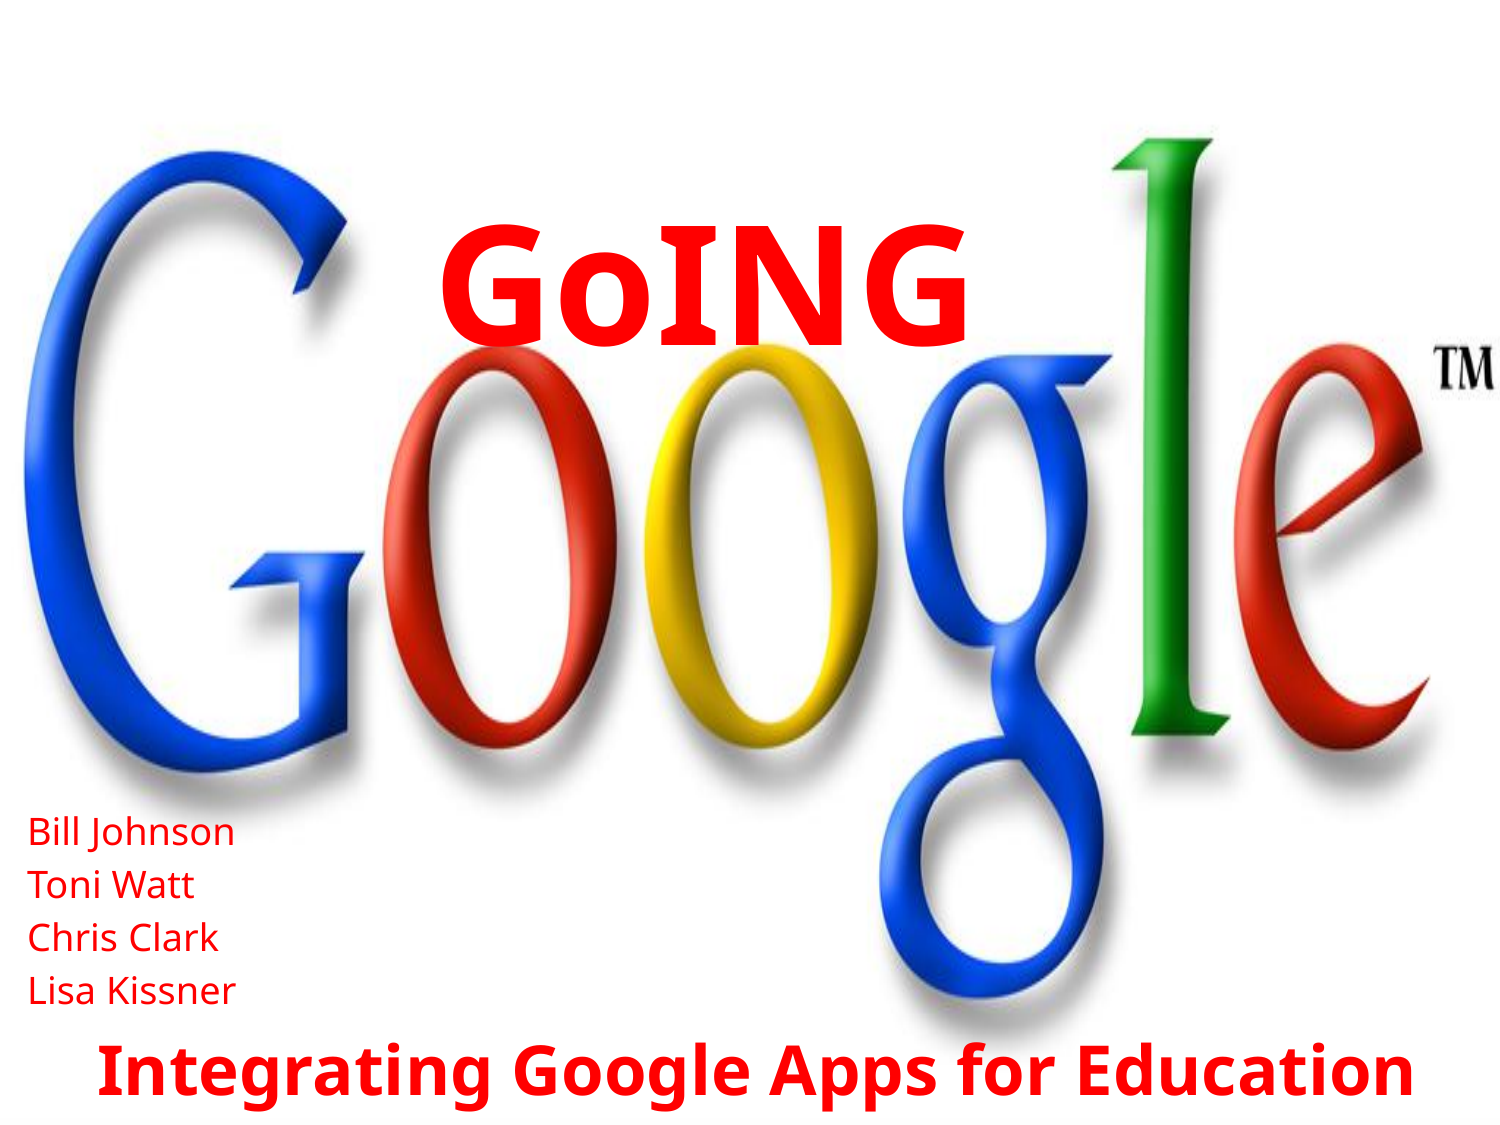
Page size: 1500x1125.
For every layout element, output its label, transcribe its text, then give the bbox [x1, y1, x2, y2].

title GoING [212, 37, 1225, 379]
picture [0, 0, 1500, 800]
list Bill Johnson Toni Watt Chris Clark Lisa Kissner Integrating Google Apps for Education [0, 800, 1500, 1125]
